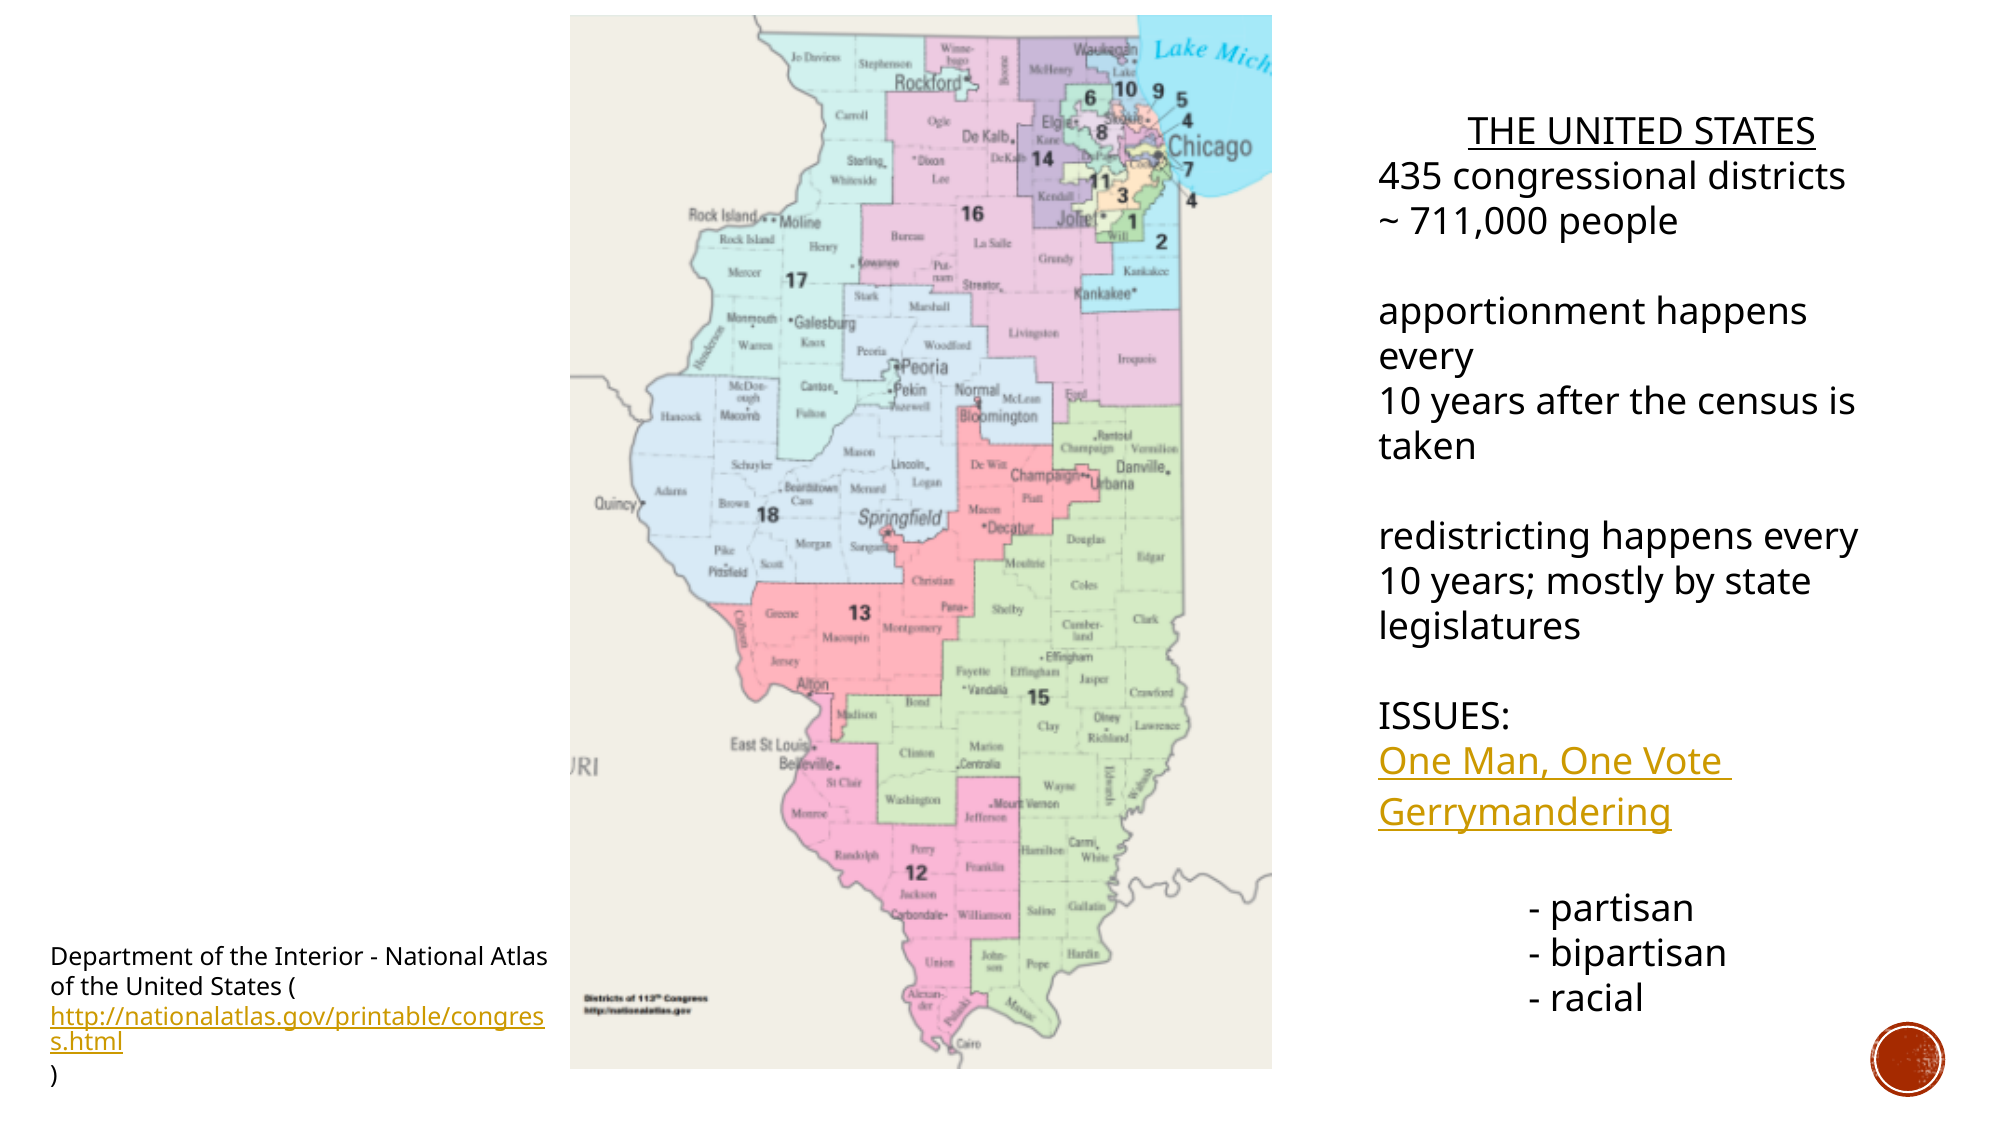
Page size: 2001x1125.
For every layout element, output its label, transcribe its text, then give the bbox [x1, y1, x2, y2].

text_box Department of the Interior - National Atlas of the United States (http://nationalatlas.gov/printable/congress.html) [35, 932, 570, 1072]
text_box THE UNITED STATES 435 congressional districts ~ 711,000 people apportionment happens every 10 years after the census is taken redistricting happens every 10 years; mostly by state legislatures ISSUES: One Man, One Vote Gerrymandering - partisan - bipartisan - racial [1363, 99, 1920, 1117]
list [573, 18, 1270, 1067]
